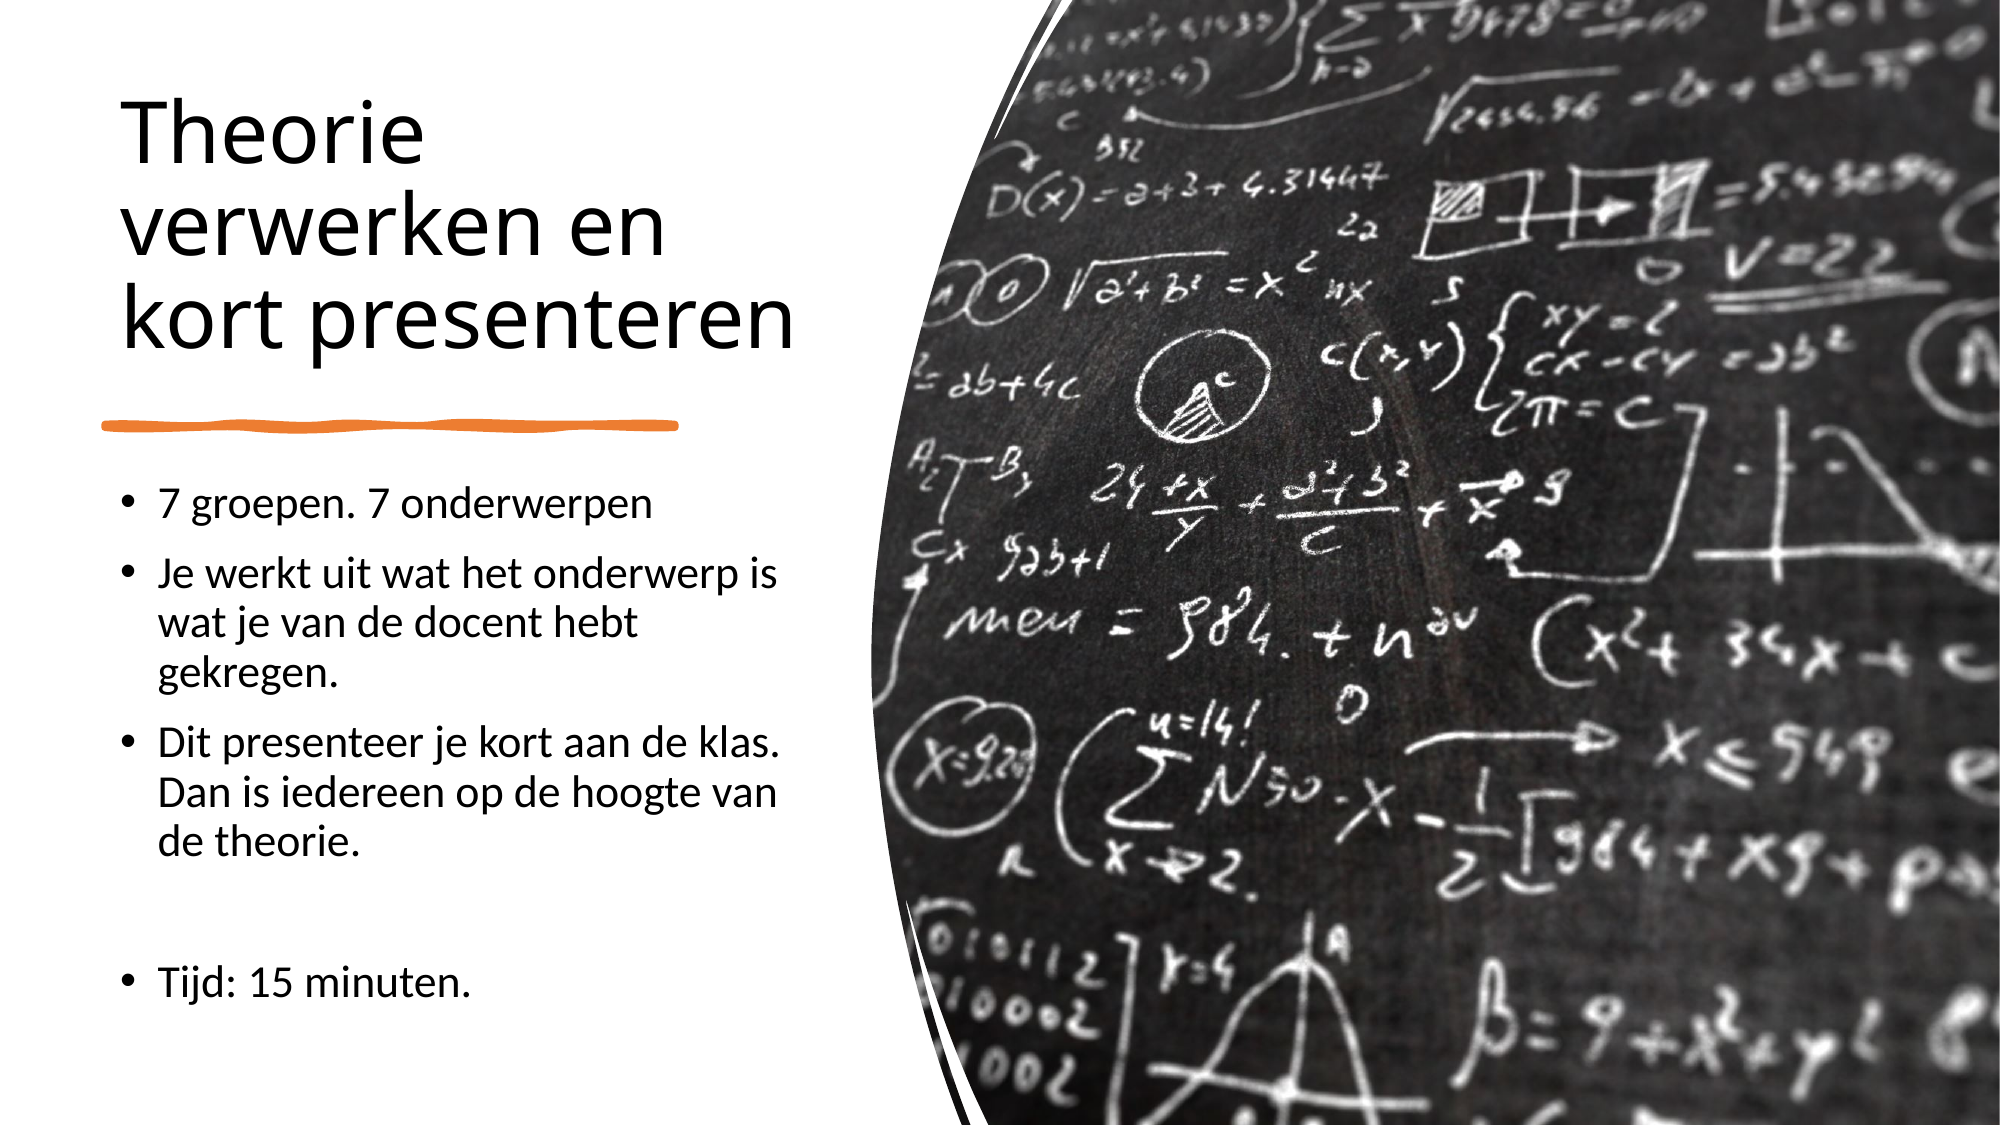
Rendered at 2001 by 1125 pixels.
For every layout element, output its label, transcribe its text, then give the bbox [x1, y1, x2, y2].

picture [871, 0, 2000, 1125]
text_box [103, 421, 676, 431]
text_box [0, 0, 871, 1125]
title Theorie verwerken en kort presenteren [105, 53, 822, 375]
list 7 groepen. 7 onderwerpen Je werkt uit wat het onderwerp is wat je van de docent hebt gekregen. Dit presenteer je kort aan de klas. Dan is iedereen op de hoogte van de theorie. Tijd: 15 minuten. [105, 471, 802, 1016]
